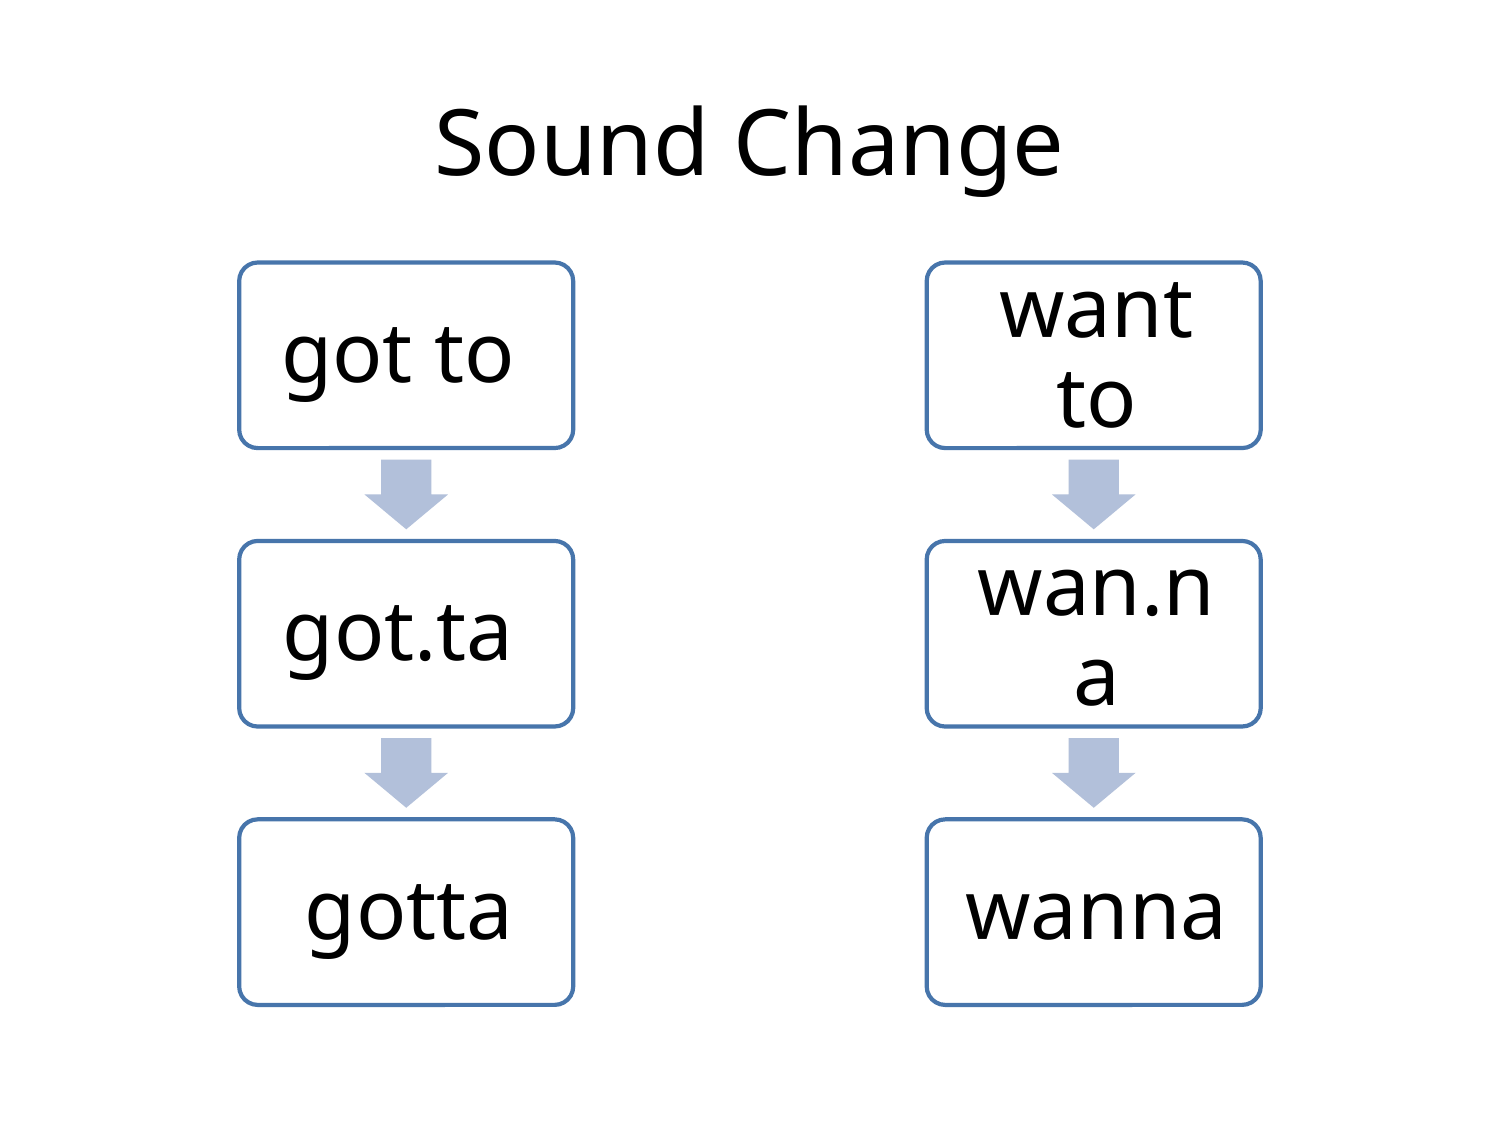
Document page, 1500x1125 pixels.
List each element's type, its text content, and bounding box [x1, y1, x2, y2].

title Sound Change [75, 45, 1425, 233]
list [74, 262, 738, 1006]
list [762, 262, 1426, 1006]
